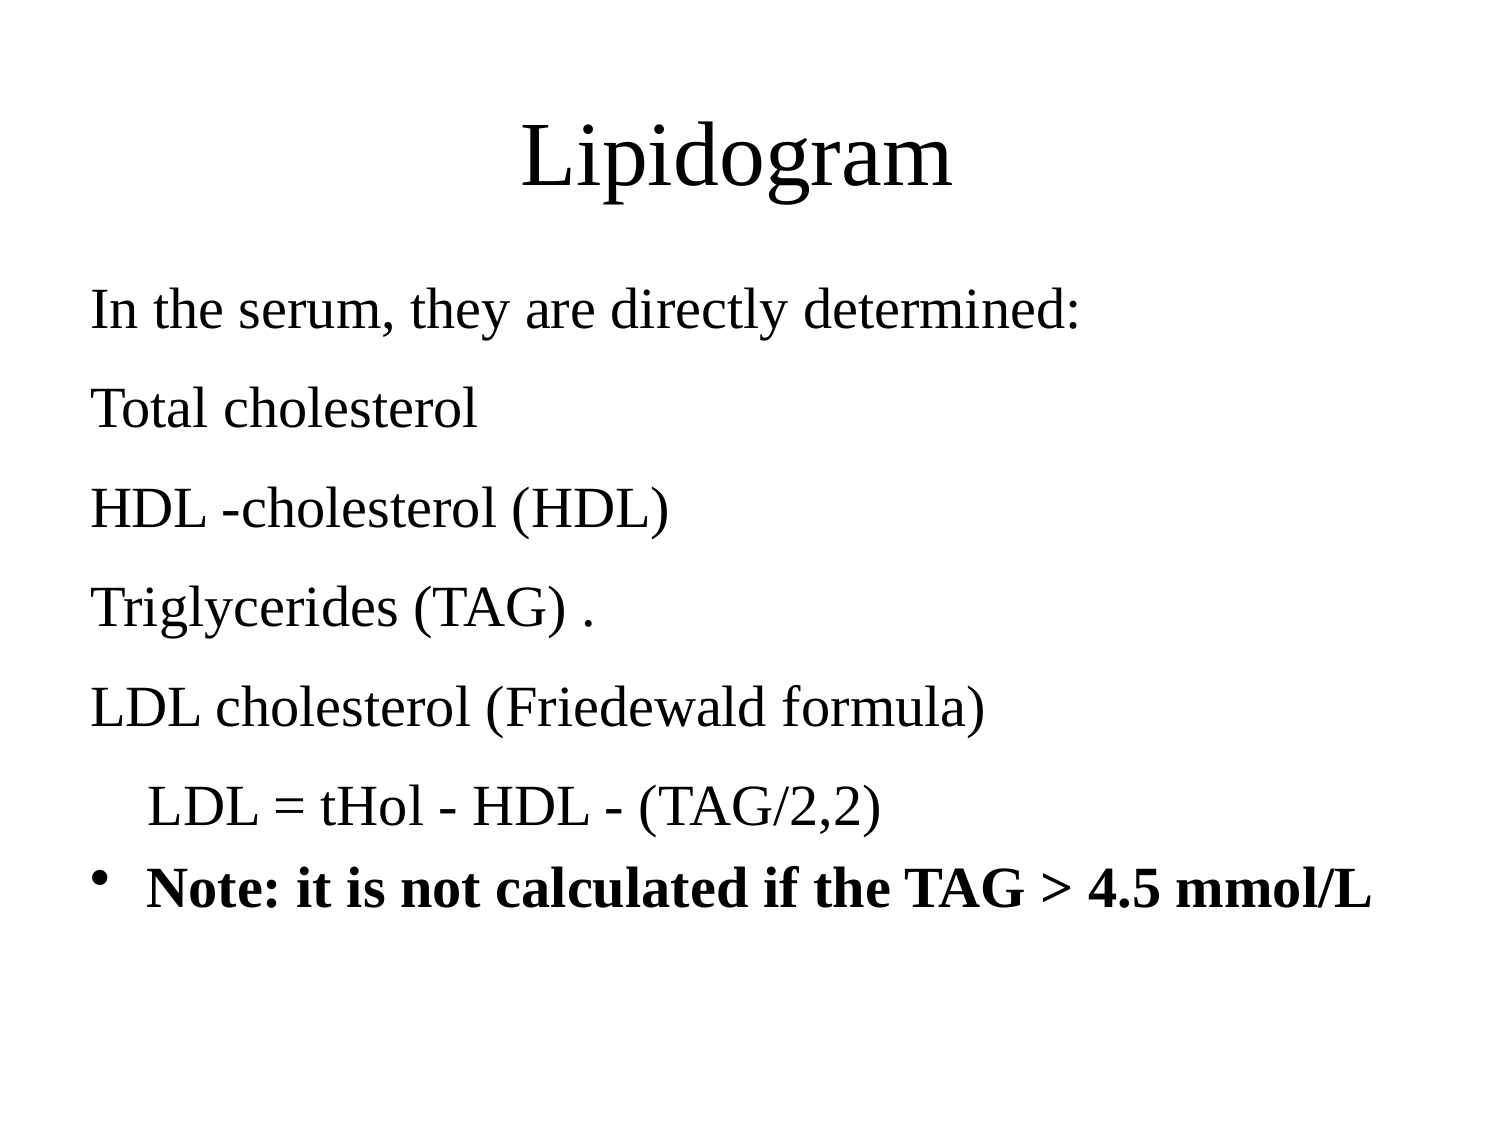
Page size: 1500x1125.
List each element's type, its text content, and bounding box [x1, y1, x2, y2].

list In the serum, they are directly determined: Total cholesterol HDL -cholesterol (HDL) Triglycerides (TAG) . LDL cholesterol (Friedewald formula) LDL = tHol - HDL - (TAG/2,2) Note: it is not calculated if the TAG > 4.5 mmol/L [74, 262, 1426, 1006]
title Lipidogram [62, 0, 1413, 188]
